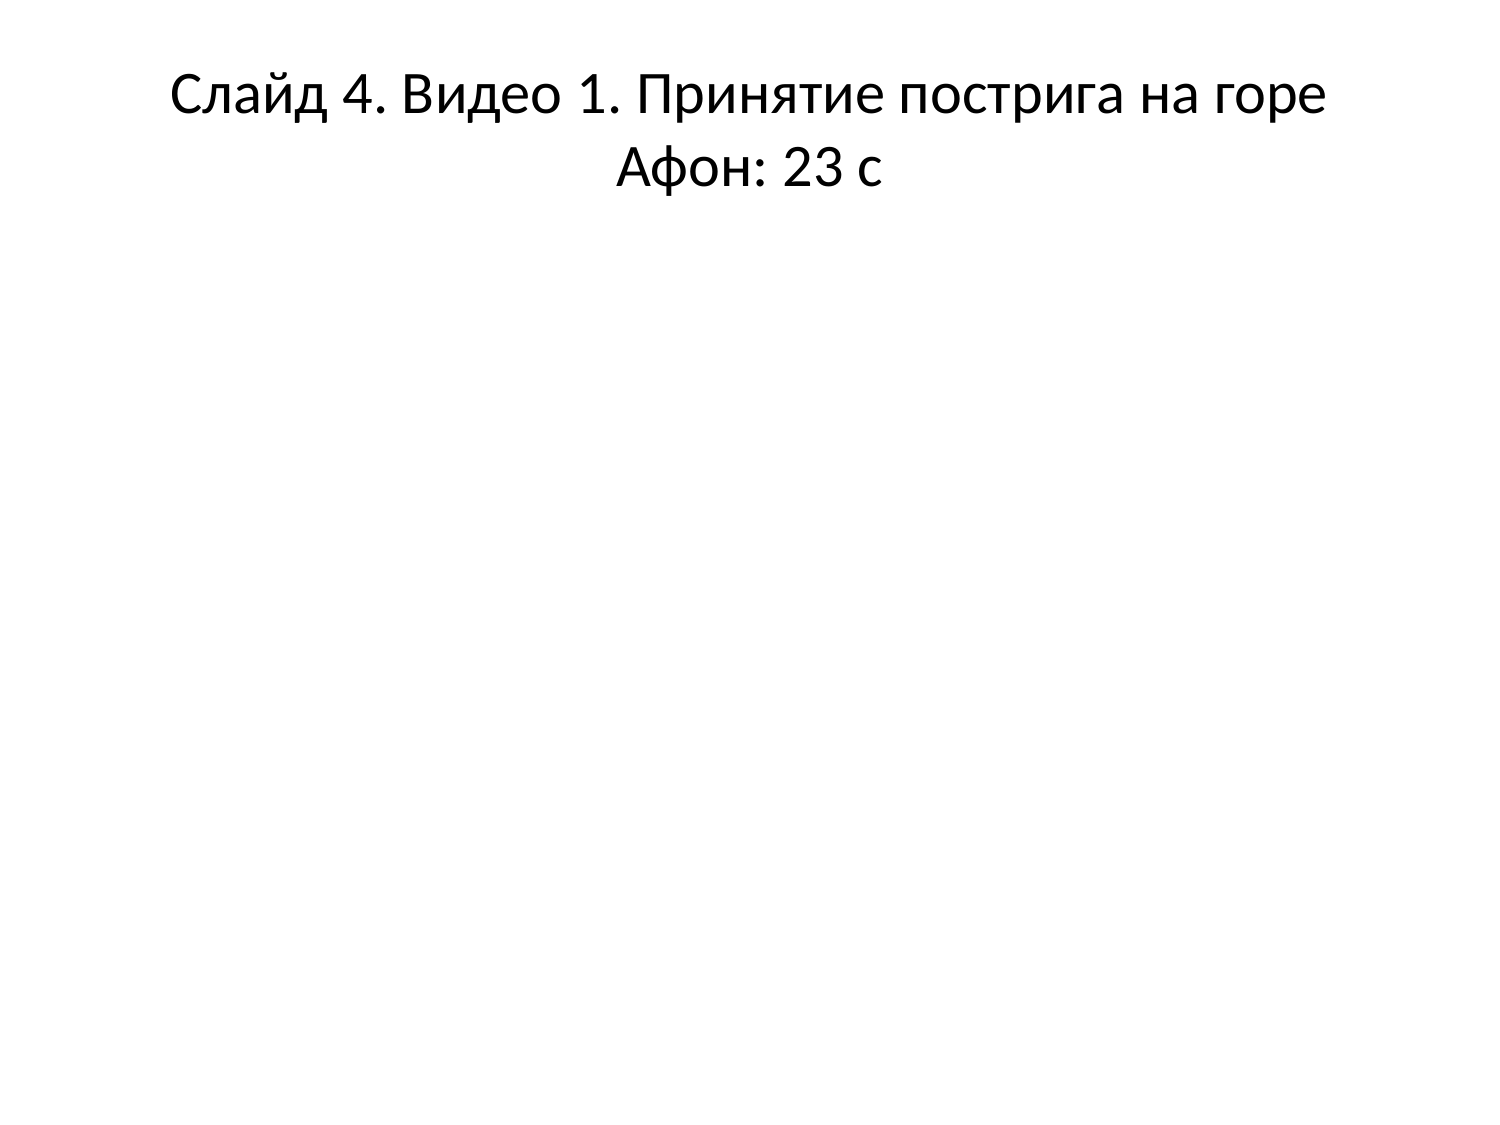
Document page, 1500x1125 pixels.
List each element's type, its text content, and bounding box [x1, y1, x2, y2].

title Слайд 4. Видео 1. Принятие пострига на горе Афон: 23 с [75, 45, 1425, 279]
